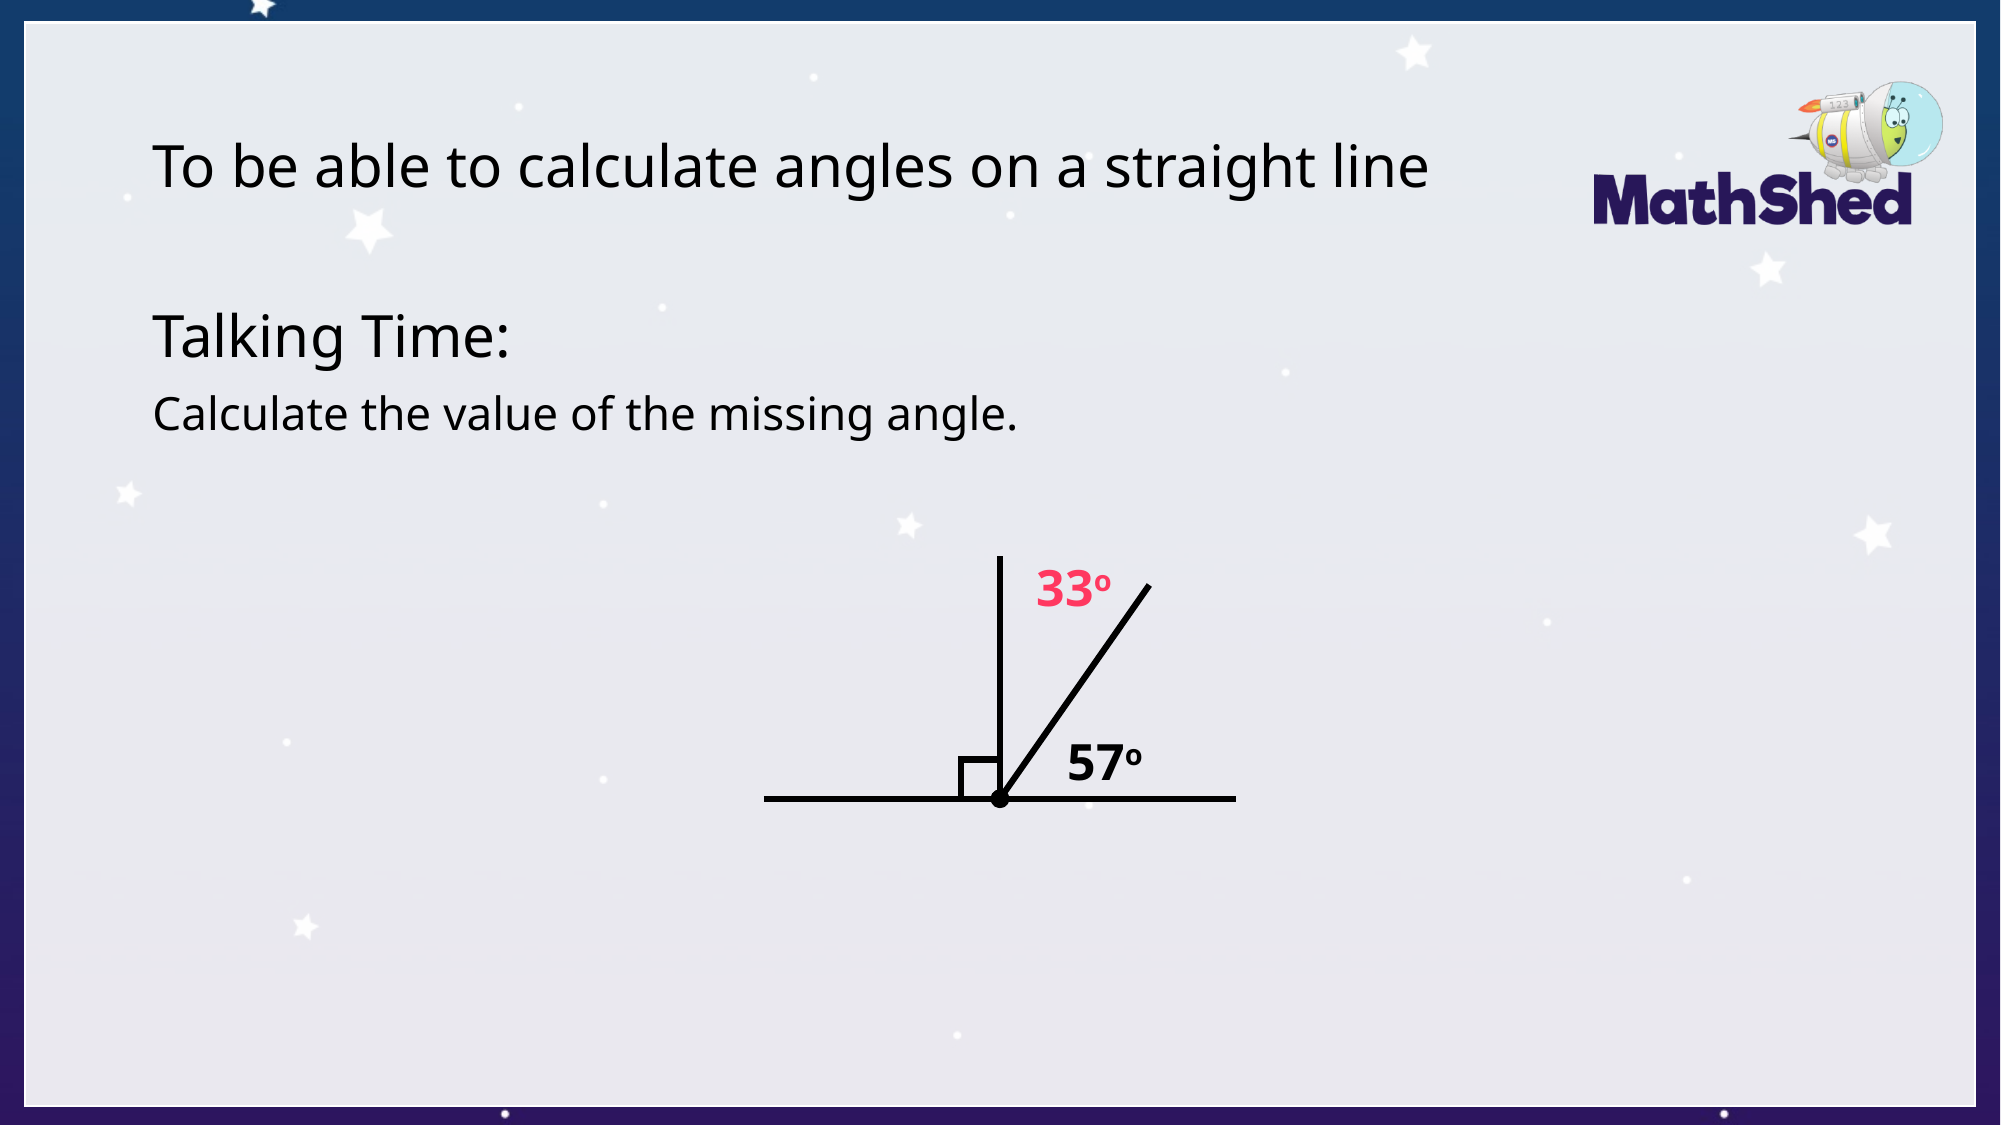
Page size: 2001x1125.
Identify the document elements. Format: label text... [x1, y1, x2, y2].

title To be able to calculate angles on a straight line [137, 59, 1578, 278]
text_box 57o [1150, 722, 1158, 798]
picture [0, 0, 2001, 1125]
list Talking Time: Calculate the value of the missing angle. [137, 299, 1863, 1014]
text_box [960, 759, 999, 798]
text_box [999, 584, 1150, 799]
text_box 33o [1022, 549, 1127, 584]
